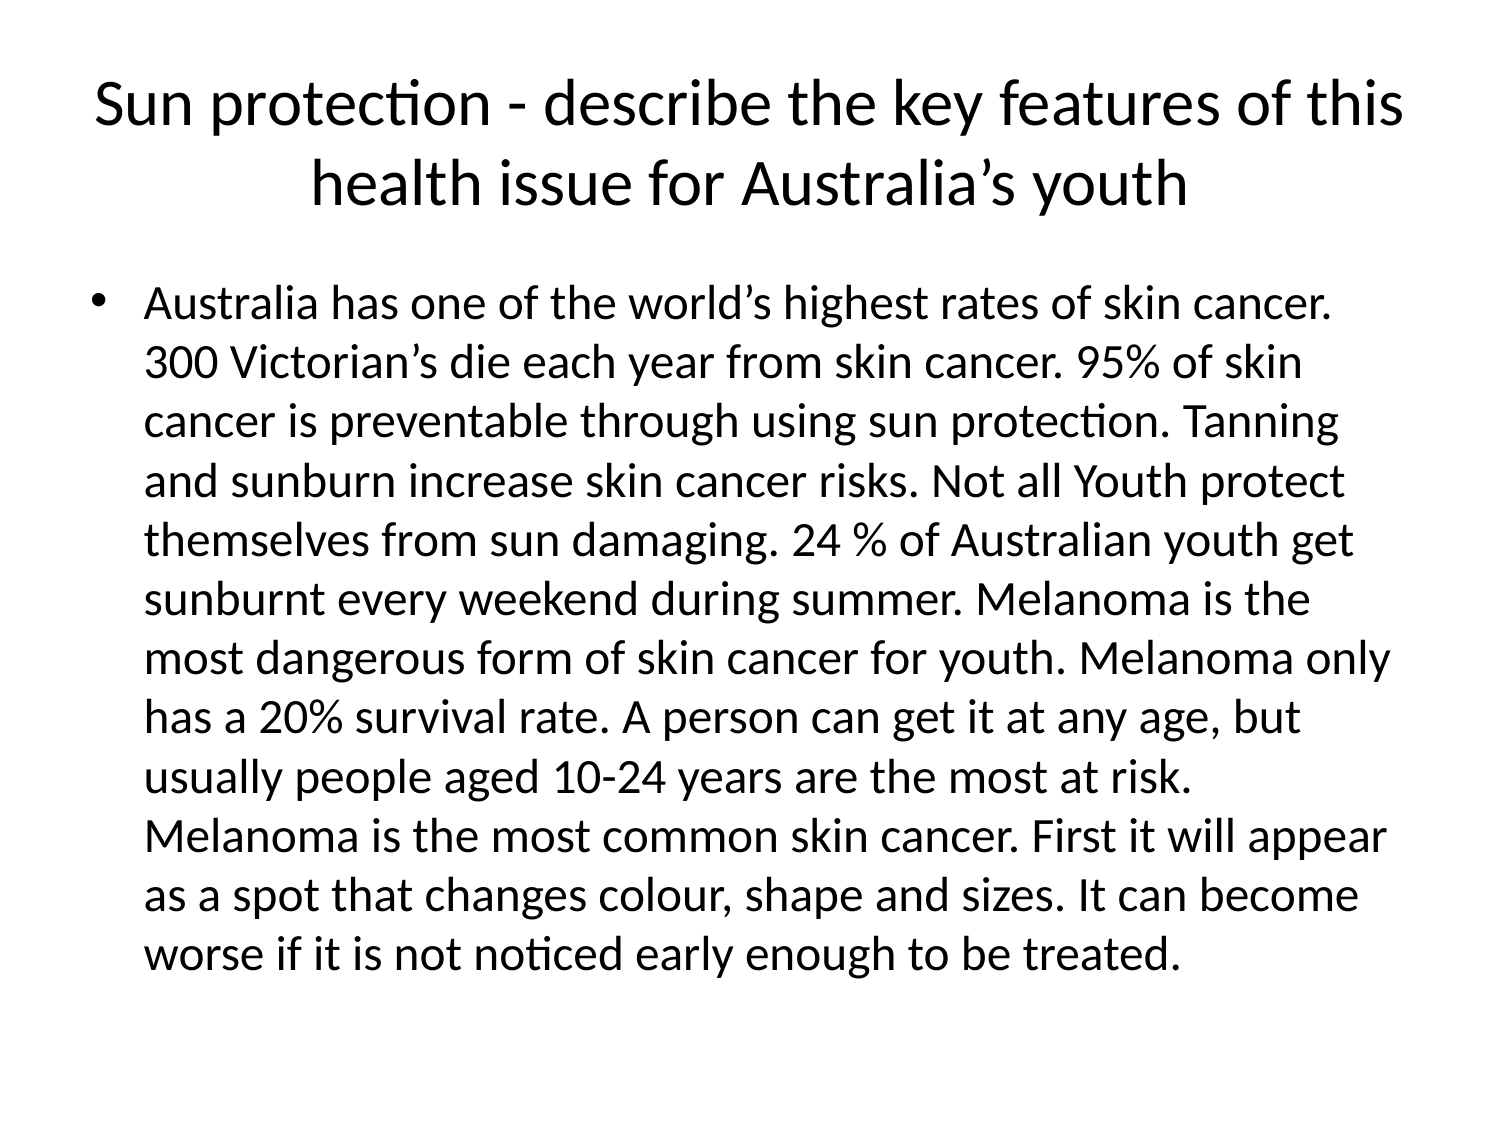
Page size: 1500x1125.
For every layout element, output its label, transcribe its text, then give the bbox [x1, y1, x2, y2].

list Australia has one of the world’s highest rates of skin cancer. 300 Victorian’s die each year from skin cancer. 95% of skin cancer is preventable through using sun protection. Tanning and sunburn increase skin cancer risks. Not all Youth protect themselves from sun damaging. 24 % of Australian youth get sunburnt every weekend during summer. Melanoma is the most dangerous form of skin cancer for youth. Melanoma only has a 20% survival rate. A person can get it at any age, but usually people aged 10-24 years are the most at risk. Melanoma is the most common skin cancer. First it will appear as a spot that changes colour, shape and sizes. It can become worse if it is not noticed early enough to be treated. [75, 262, 1425, 1005]
title Sun protection - describe the key features of this health issue for Australia’s youth [75, 45, 1425, 233]
